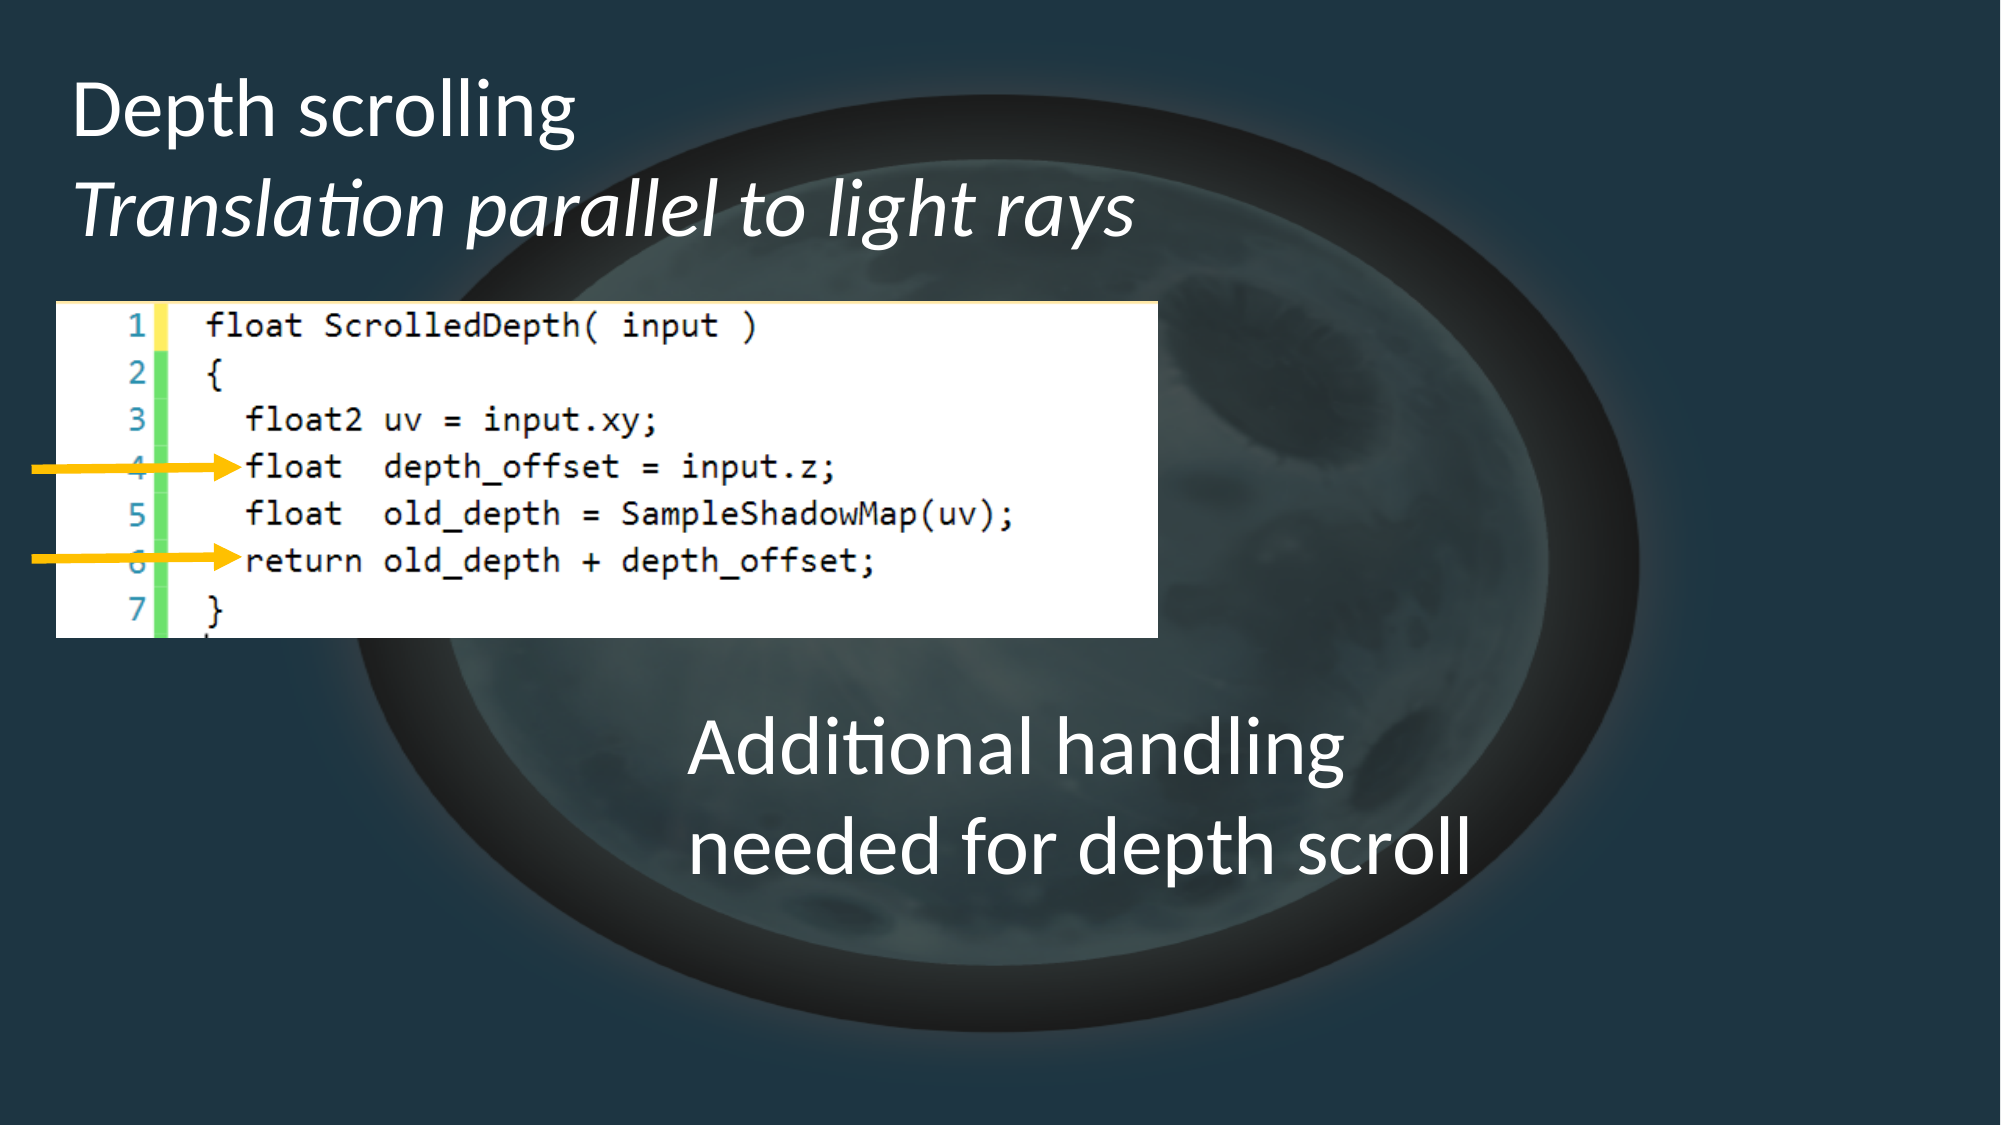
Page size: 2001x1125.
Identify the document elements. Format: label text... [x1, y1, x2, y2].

text_box Additional handling needed for depth scroll [672, 683, 1575, 899]
picture [0, 0, 2001, 1125]
text_box Depth scrolling Translation parallel to light rays [56, 45, 1450, 260]
